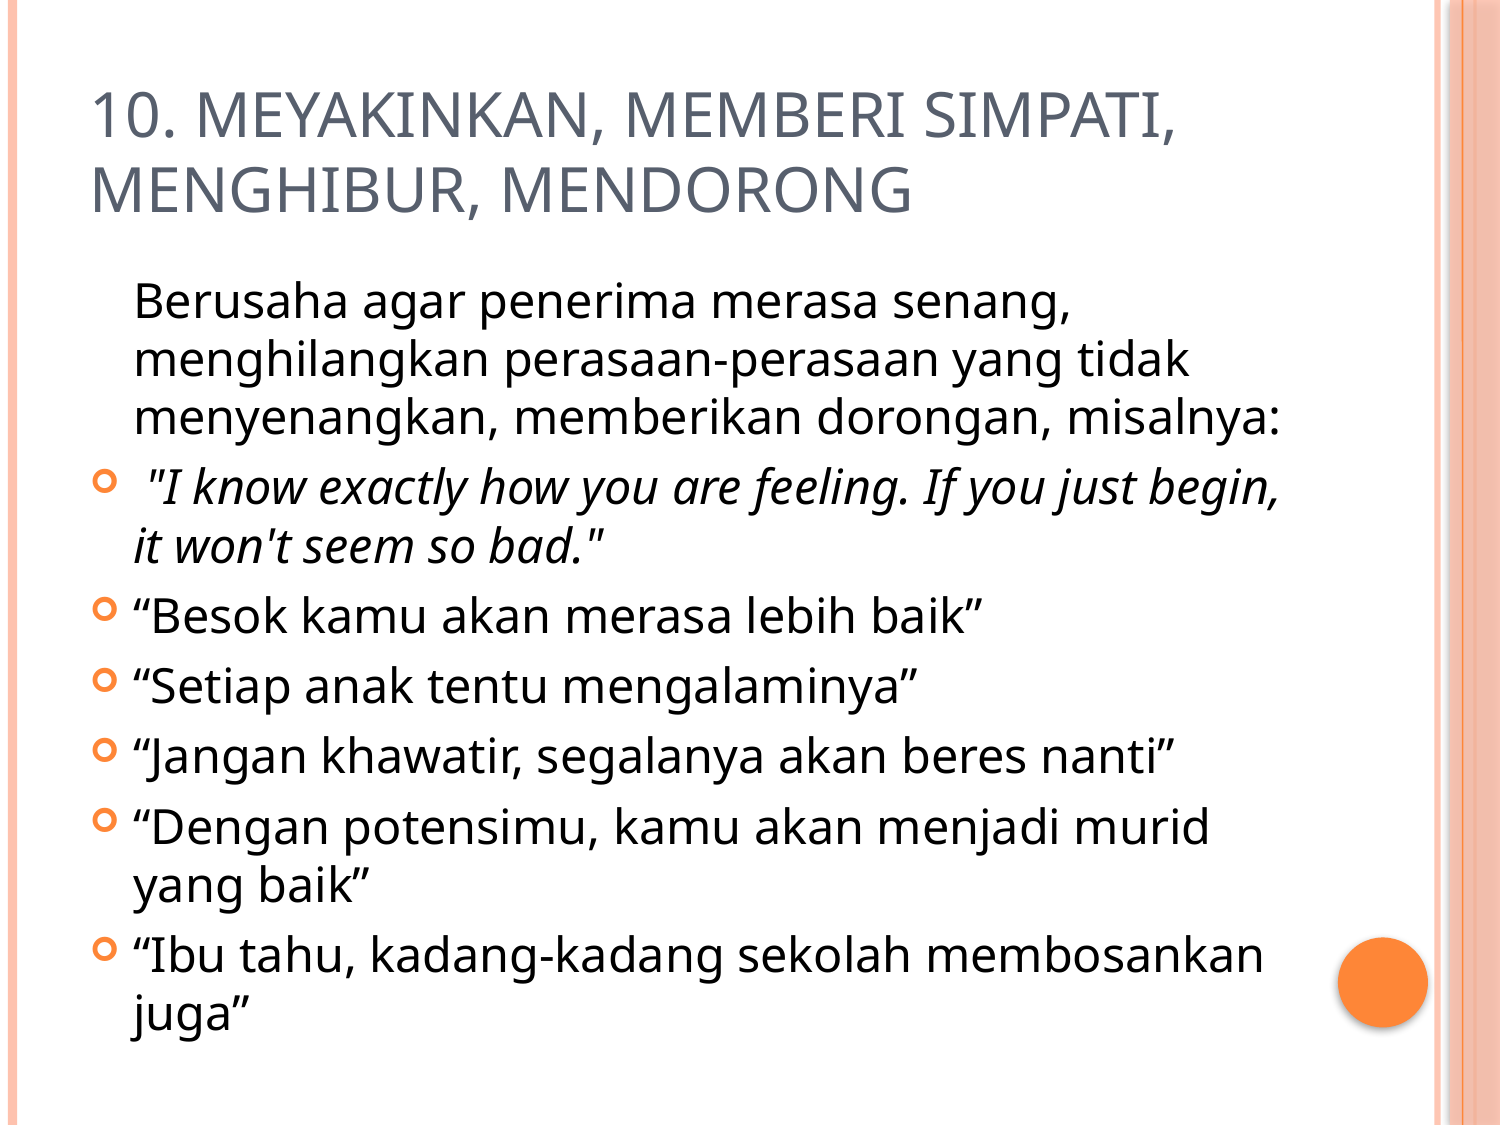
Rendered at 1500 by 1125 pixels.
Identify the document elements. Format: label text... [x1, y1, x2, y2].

list Berusaha agar penerima merasa senang, menghilangkan perasaan-perasaan yang tidak menyenangkan, memberikan dorongan, misalnya: "I know exactly how you are feeling. If you just begin, it won't seem so bad." “Besok kamu akan merasa lebih baik” “Setiap anak tentu mengalaminya” “Jangan khawatir, segalanya akan beres nanti” “Dengan potensimu, kamu akan menjadi murid yang baik” “Ibu tahu, kadang-kadang sekolah membosankan juga” [75, 262, 1300, 1062]
title 10. meyakinkan, memberi simpati, menghibur, mendorong [75, 45, 1300, 233]
